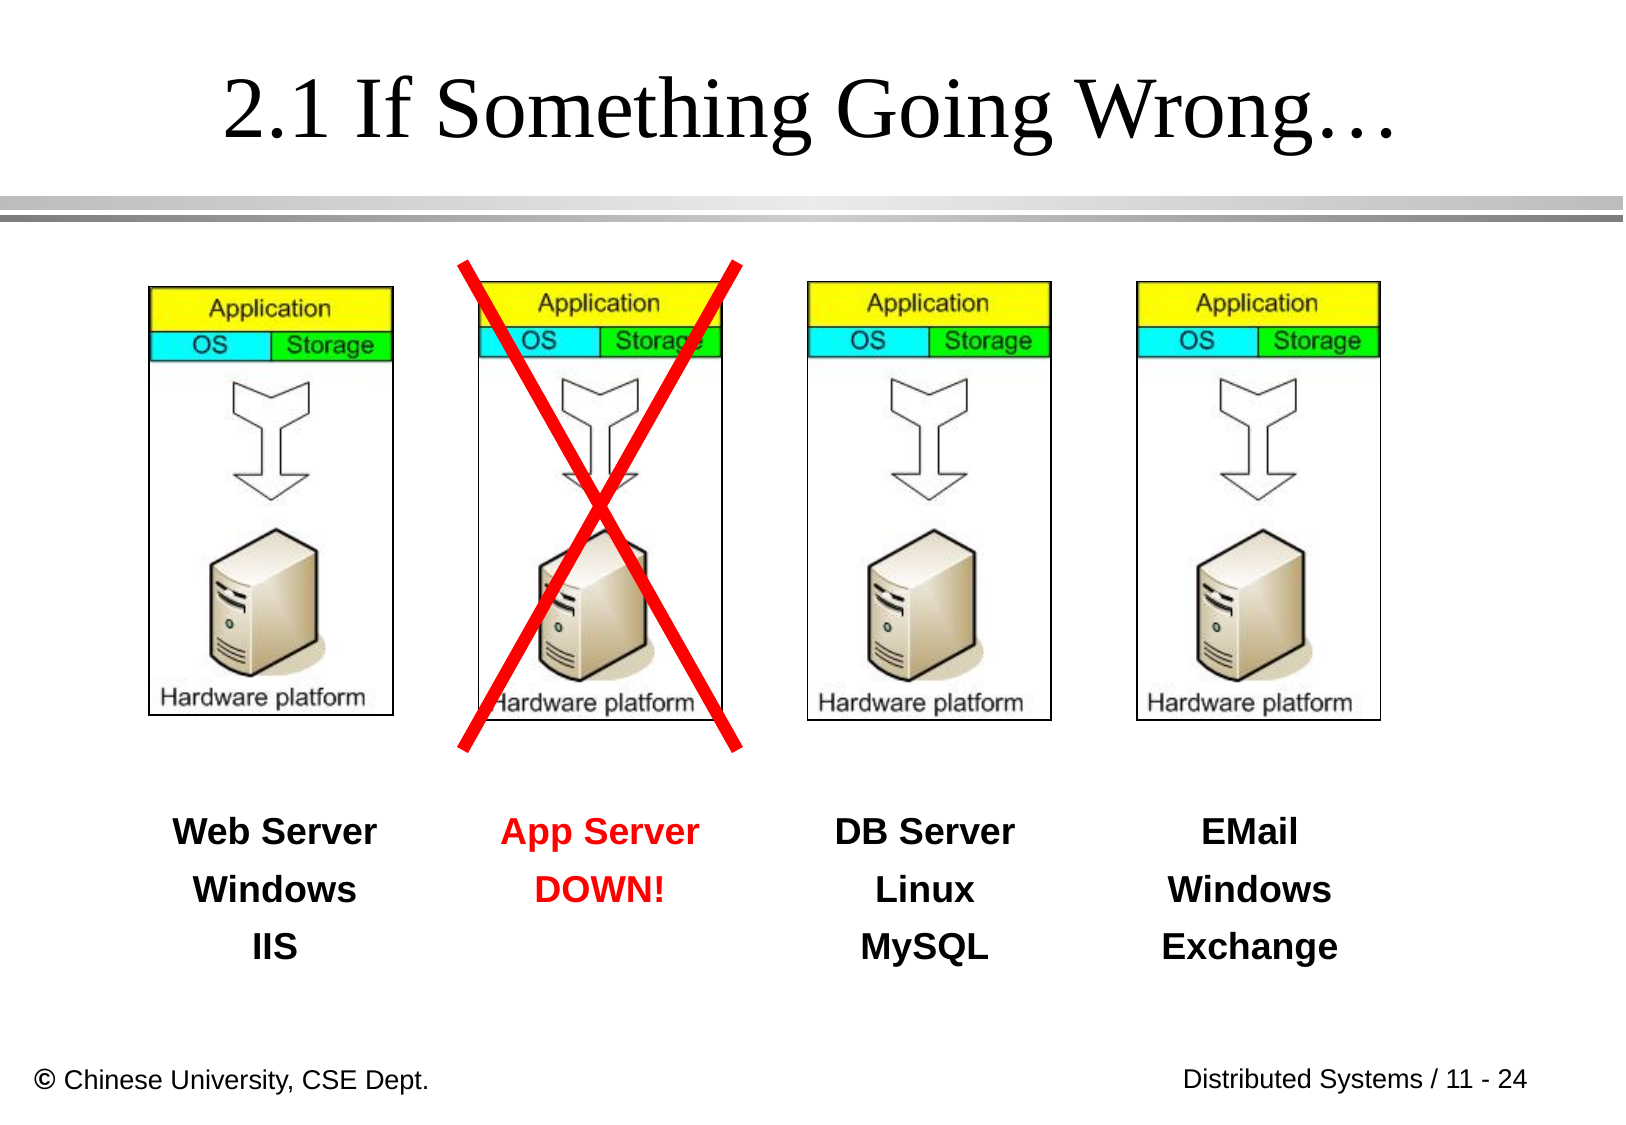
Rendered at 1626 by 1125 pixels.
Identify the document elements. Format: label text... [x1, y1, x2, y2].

picture [808, 281, 1051, 720]
text_box Web Server Windows IIS [150, 799, 400, 975]
text_box App Server DOWN! [474, 799, 725, 918]
picture [1137, 281, 1380, 720]
title 2.1 If Something Going Wrong… [50, 62, 1575, 163]
picture [149, 287, 393, 715]
text_box EMail Windows Exchange [1125, 799, 1375, 975]
picture [478, 281, 722, 720]
text_box DB Server Linux MySQL [800, 799, 1050, 975]
